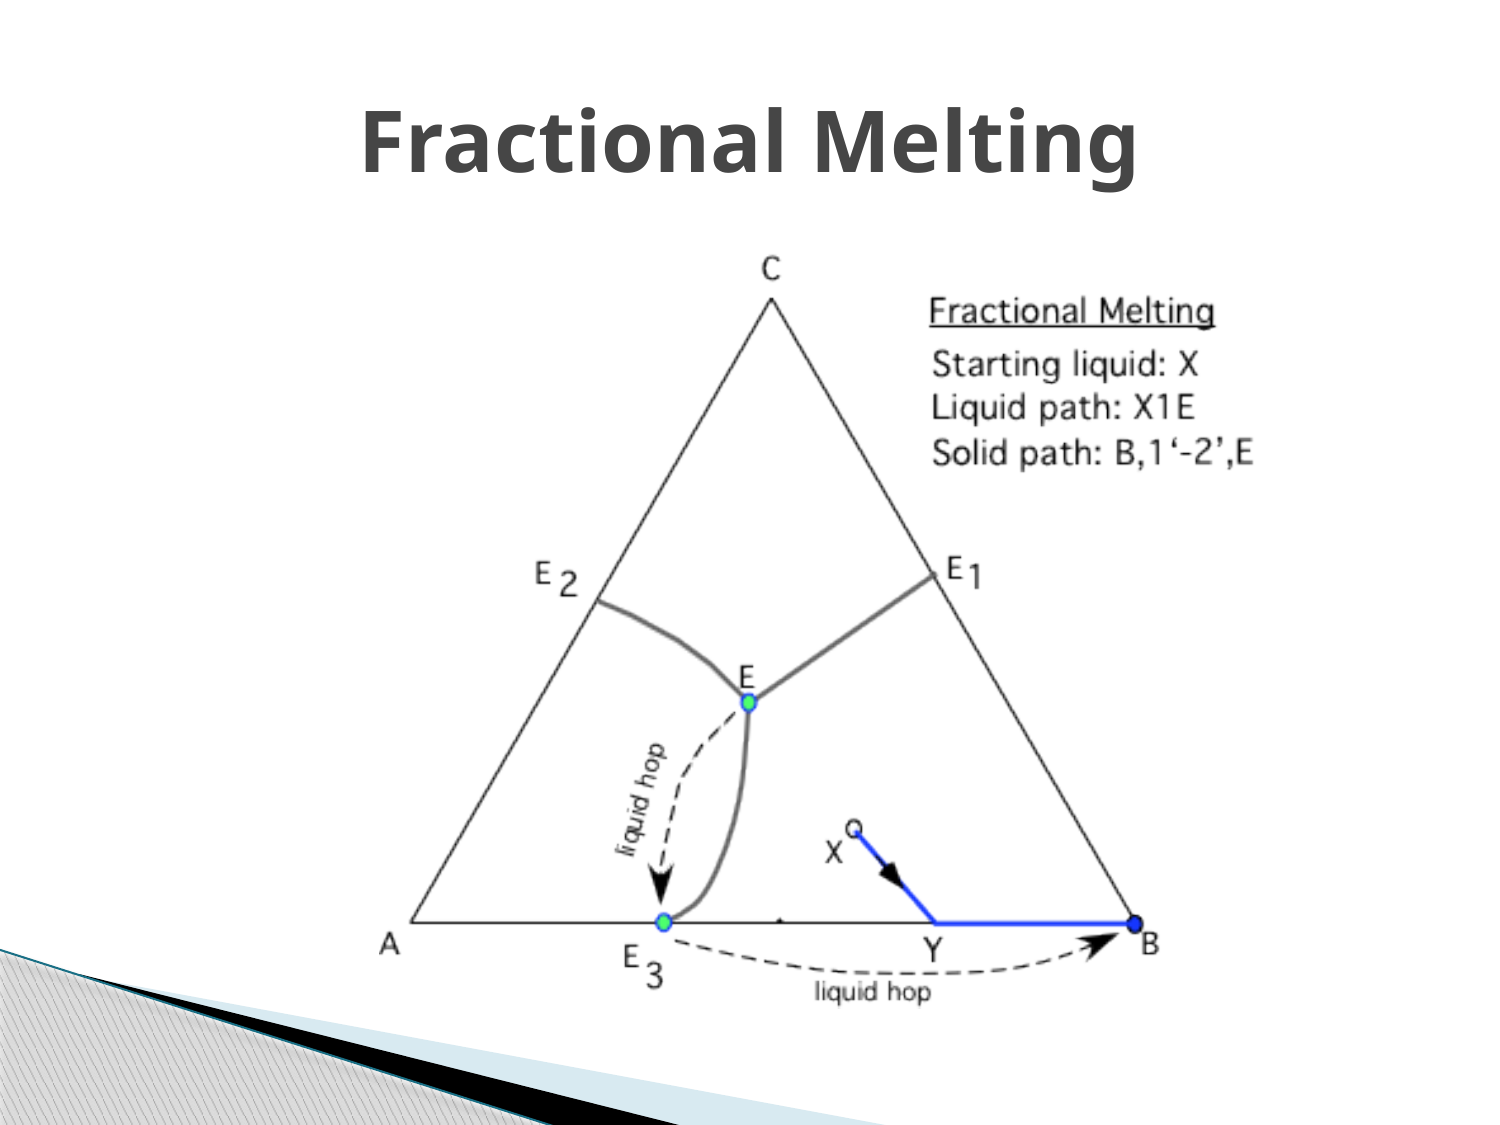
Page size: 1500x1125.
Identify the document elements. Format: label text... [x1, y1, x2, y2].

title Fractional Melting [75, 45, 1425, 233]
picture [378, 250, 1282, 1009]
